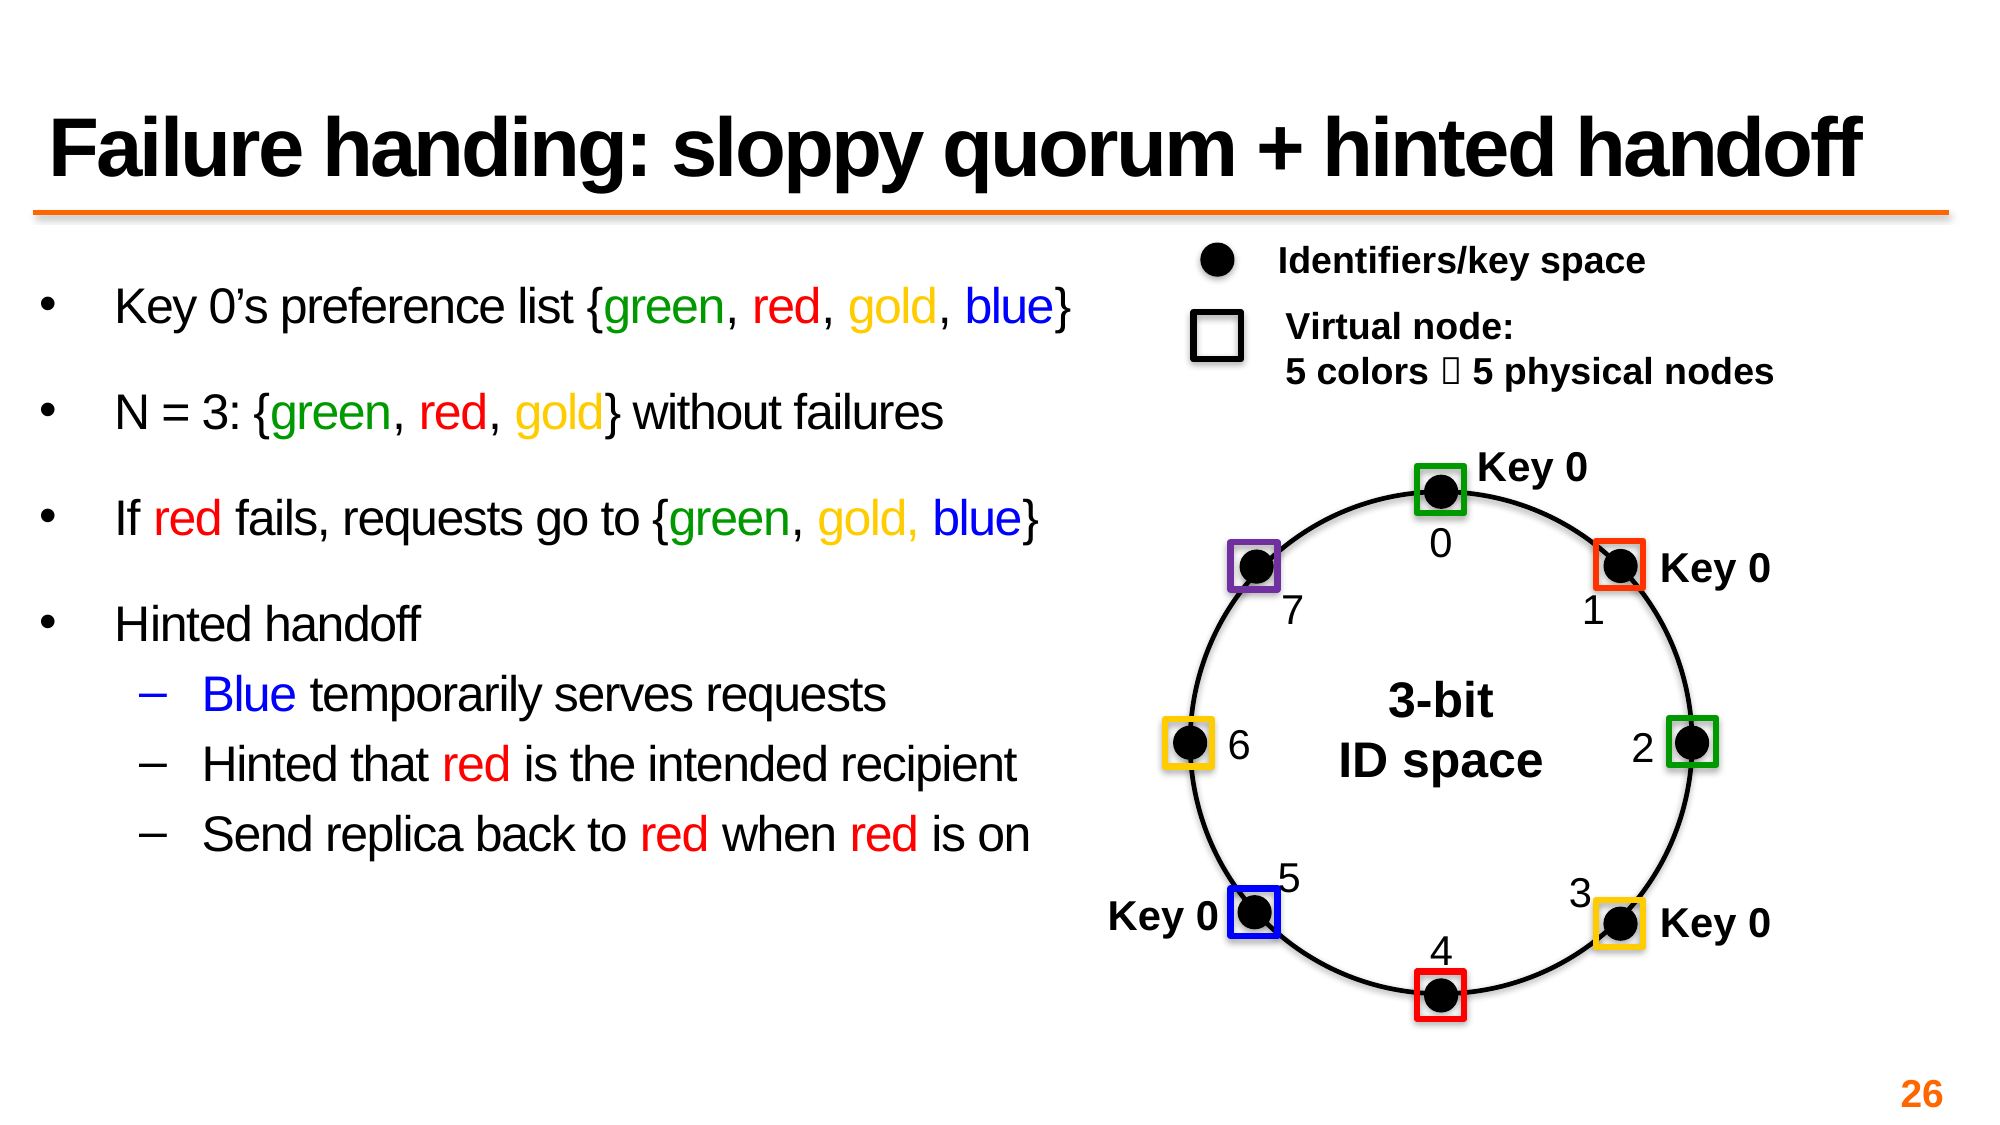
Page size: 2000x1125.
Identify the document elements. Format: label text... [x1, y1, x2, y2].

list Key 0’s preference list {green, red, gold, blue} N = 3: {green, red, gold} without failures If red fails, requests go to {green, gold, blue} Hinted handoff Blue temporarily serves requests Hinted that red is the intended recipient Send replica back to red when red is on [33, 267, 1093, 1076]
text_box Key 0 [1093, 881, 1159, 946]
text_box Key 0 [1721, 532, 1787, 598]
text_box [1164, 465, 1717, 1020]
title Failure handing: sloppy quorum + hinted handoff [33, 24, 1950, 201]
text_box Virtual node: 5 colors  5 physical nodes [1270, 294, 1790, 400]
text_box Key 0 [1721, 888, 1787, 954]
text_box [1193, 311, 1242, 360]
text_box Identifiers/key space [1263, 228, 1662, 289]
text_box [1201, 244, 1233, 276]
text_box Key 0 [1462, 432, 1604, 464]
slide_number 26 [1482, 1074, 1950, 1110]
